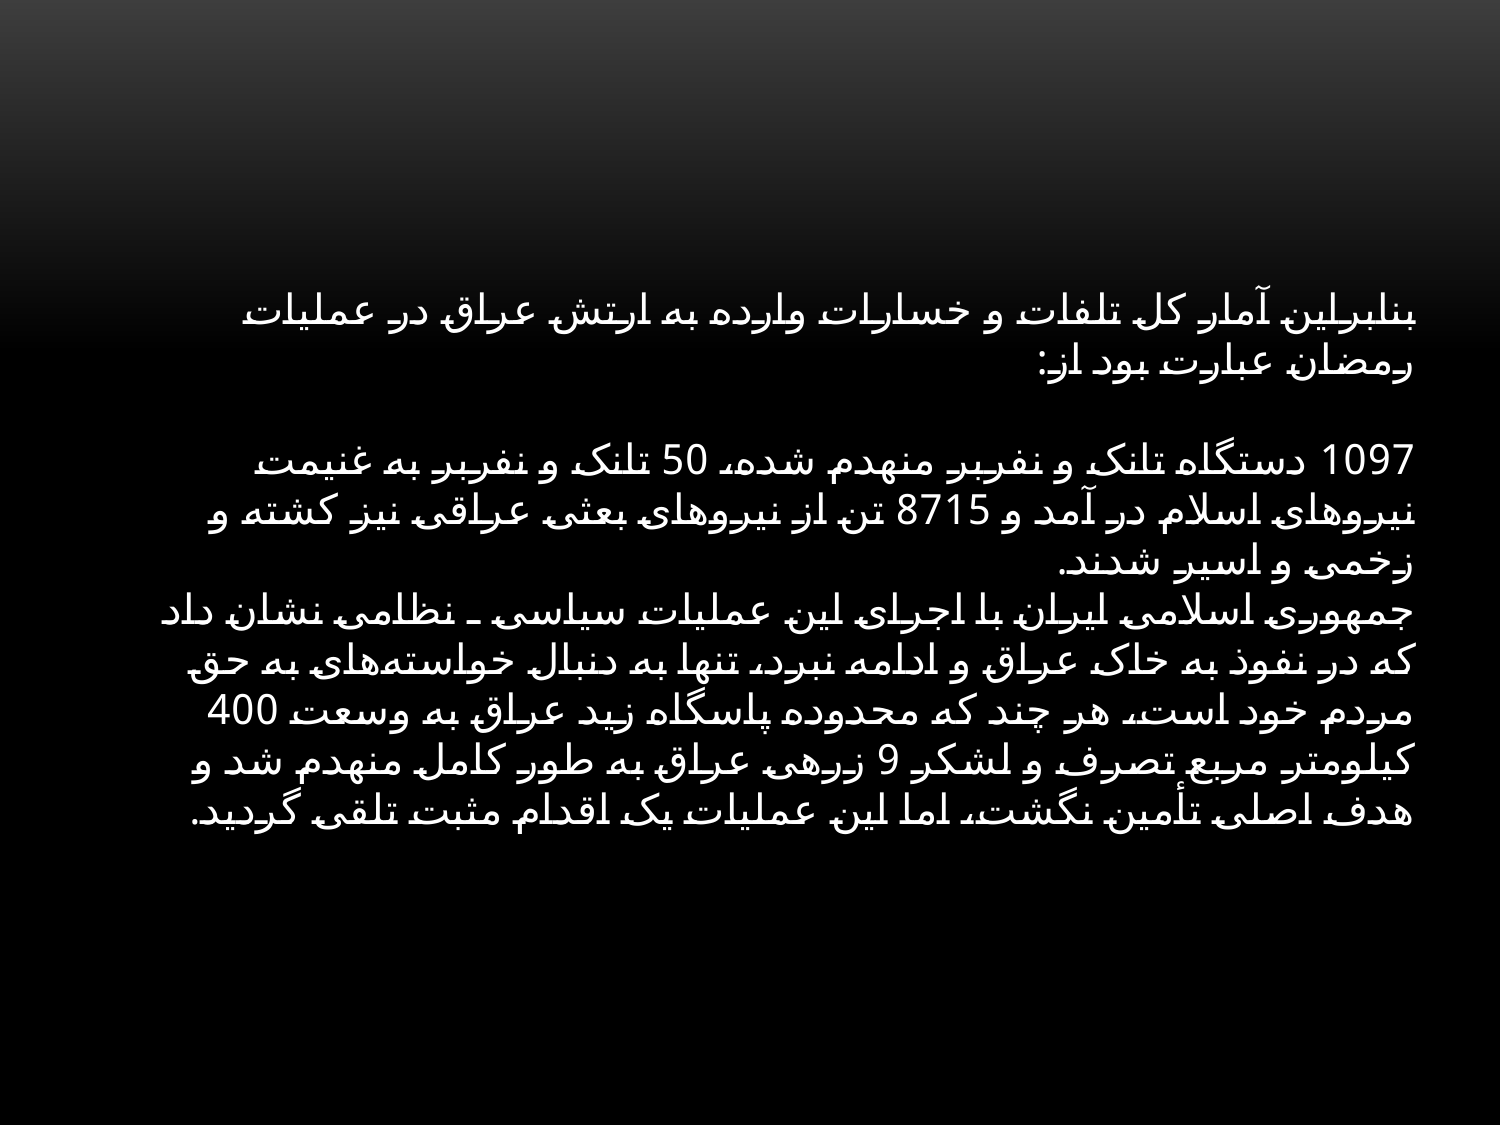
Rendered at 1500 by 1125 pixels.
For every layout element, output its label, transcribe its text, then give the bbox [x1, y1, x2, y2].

title بنابراین آمار کل تلفات و خسارات وارده به ارتش عراق در عملیات رمضان عبارت بود از: 1097 دستگاه تانک و نفربر منهدم شده، 50 تانک و نفربر به غنیمت نیروهای اسلام در آمد و 8715 تن از نیروهای بعثی عراقی نیز کشته و زخمی و اسیر شدند. جمهوری اسلامی ایران با اجرای این عملیات سیاسی ـ نظامی نشان داد که در نفوذ به خاک عراق و ادامه نبرد، تنها به دنبال خواسته‌های به حق مردم خود است، هر چند که محدوده پاسگاه زید عراق به وسعت 400 کیلومتر مربع تصرف و لشکر 9 زرهی عراق به طور کامل منهدم شد و هدف اصلی تأمین نگشت، اما این عملیات یک اقدام مثبت تلقی گردید. [137, 275, 1431, 838]
